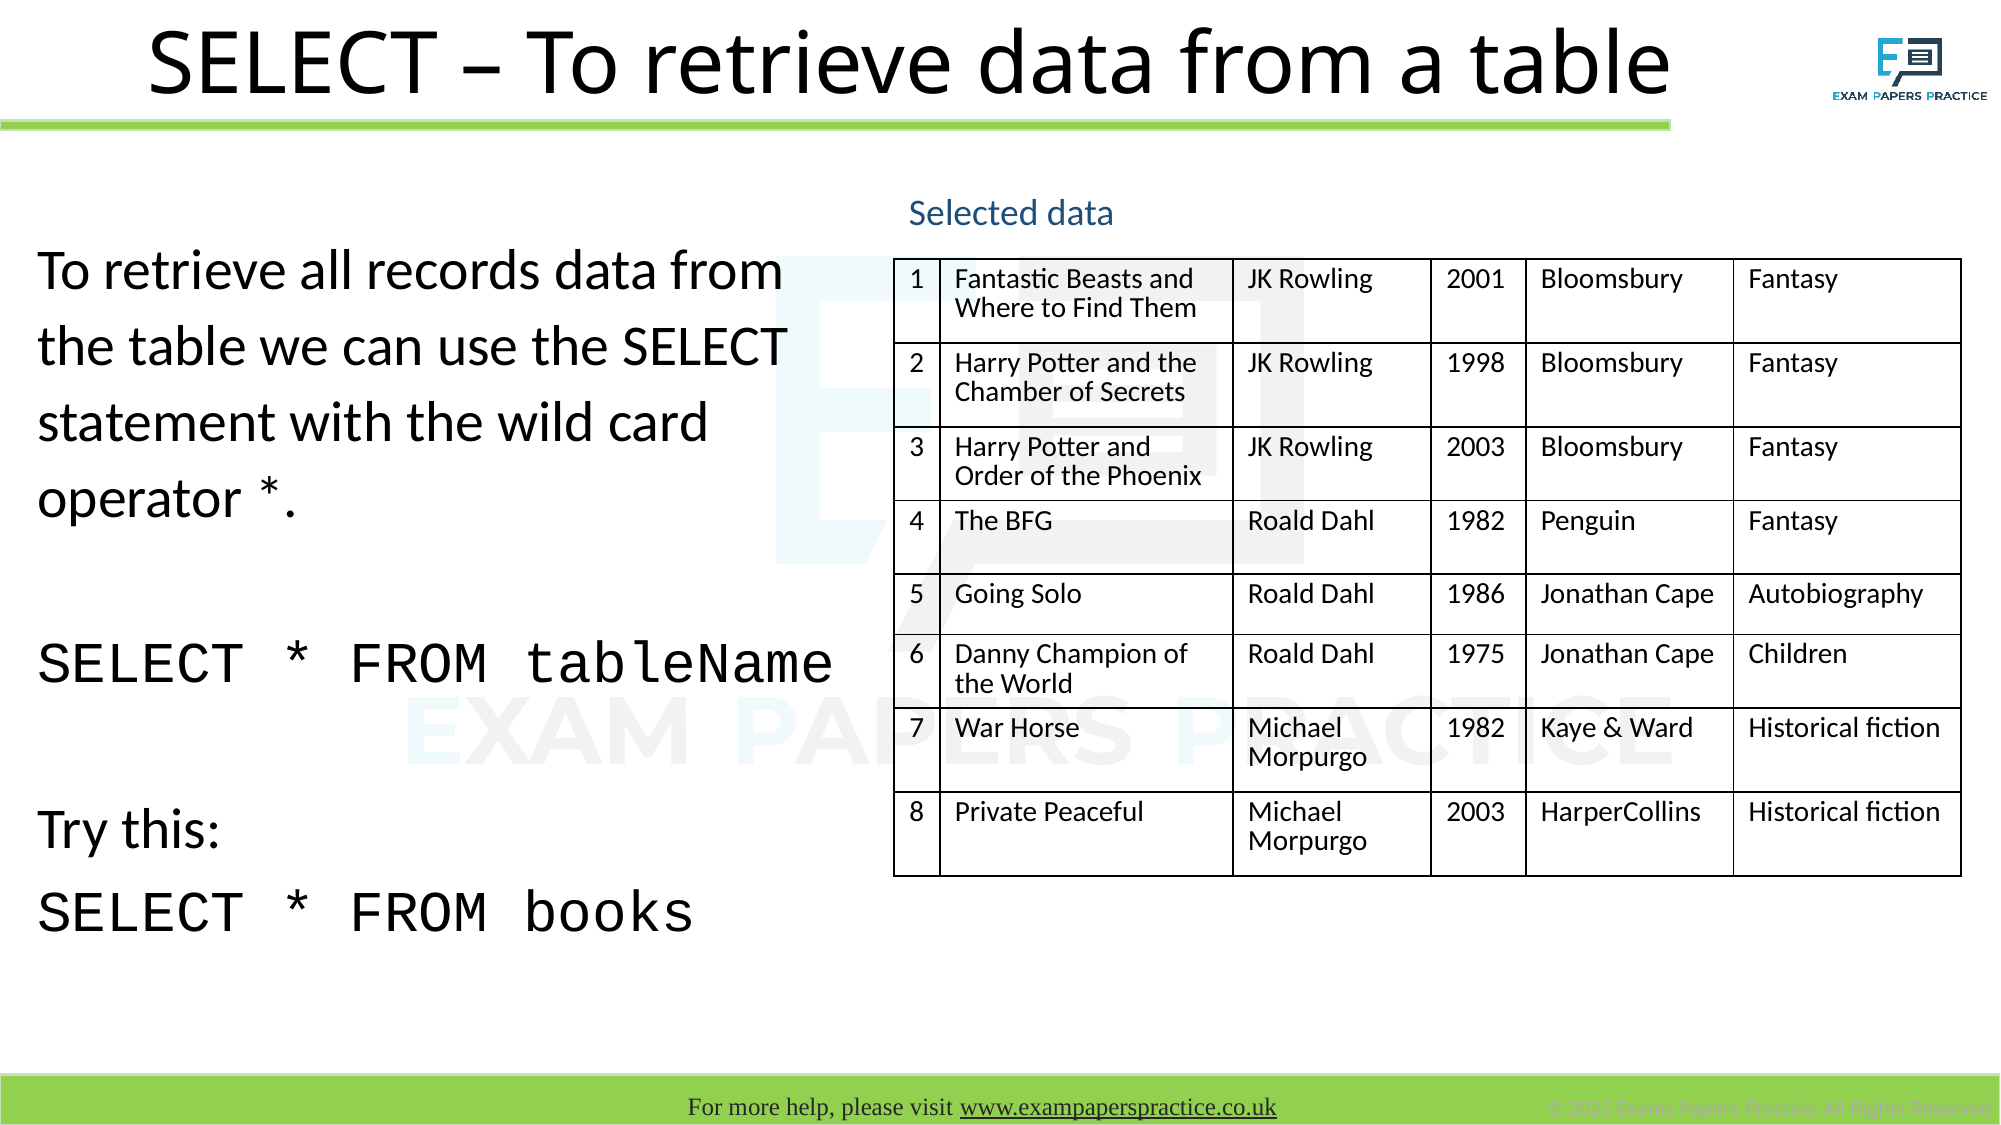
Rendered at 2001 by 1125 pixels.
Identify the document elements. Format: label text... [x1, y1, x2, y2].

table_header Fantastic Beasts and Where to Find Them [941, 260, 1232, 342]
table_cell Bloomsbury [1527, 344, 1733, 426]
table_cell Jonathan Cape [1527, 635, 1733, 707]
table_cell 2003 [1432, 793, 1525, 875]
table_cell War Horse [941, 709, 1232, 791]
table_cell Historical fiction [1734, 793, 1960, 875]
table_header 2001 [1432, 260, 1525, 342]
table_cell Autobiography [1734, 575, 1960, 634]
table_header Bloomsbury [1527, 260, 1733, 342]
table_cell Michael Morpurgo [1234, 709, 1430, 791]
table_cell 1986 [1432, 575, 1525, 634]
table_cell Children [1734, 635, 1960, 707]
table_cell Fantasy [1734, 501, 1960, 573]
table_cell 3 [895, 428, 939, 500]
table_cell 4 [895, 501, 939, 573]
list To retrieve all records data from the table we can use the SELECT statement with the wild card operator *. SELECT * FROM tableName Try this: SELECT * FROM books [22, 217, 862, 956]
table_cell Fantasy [1734, 344, 1960, 426]
table_cell Harry Potter and the Chamber of Secrets [941, 344, 1232, 426]
table_cell Michael Morpurgo [1234, 793, 1430, 875]
table_cell Historical fiction [1734, 709, 1960, 791]
table_cell 5 [895, 575, 939, 634]
table_cell 1975 [1432, 635, 1525, 707]
table_cell Danny Champion of the World [941, 635, 1232, 707]
table_cell The BFG [941, 501, 1232, 573]
title SELECT – To retrieve data from a table [132, 11, 1858, 121]
table_cell Penguin [1527, 501, 1733, 573]
table_cell 7 [895, 709, 939, 791]
table_cell Fantasy [1734, 428, 1960, 500]
table_cell Bloomsbury [1527, 428, 1733, 500]
table_cell 1982 [1432, 709, 1525, 791]
table_cell Roald Dahl [1234, 575, 1430, 634]
text_box Selected data [894, 180, 1896, 241]
table_cell 1982 [1432, 501, 1525, 573]
table_header Fantasy [1734, 260, 1960, 342]
table_cell 2 [895, 344, 939, 426]
table_cell JK Rowling [1234, 344, 1430, 426]
table_cell 6 [895, 635, 939, 707]
table_cell 2003 [1432, 428, 1525, 500]
table_cell HarperCollins [1527, 793, 1733, 875]
table_cell Harry Potter and Order of the Phoenix [941, 428, 1232, 500]
table_header JK Rowling [1234, 260, 1430, 342]
table_cell Private Peaceful [941, 793, 1232, 875]
table_cell Kaye & Ward [1527, 709, 1733, 791]
table_cell JK Rowling [1234, 428, 1430, 500]
table_header 1 [895, 260, 939, 342]
table_cell Jonathan Cape [1527, 575, 1733, 634]
table_cell Roald Dahl [1234, 635, 1430, 707]
table_cell 8 [895, 793, 939, 875]
table_cell Roald Dahl [1234, 501, 1430, 573]
table_cell 1998 [1432, 344, 1525, 426]
table_cell Going Solo [941, 575, 1232, 634]
